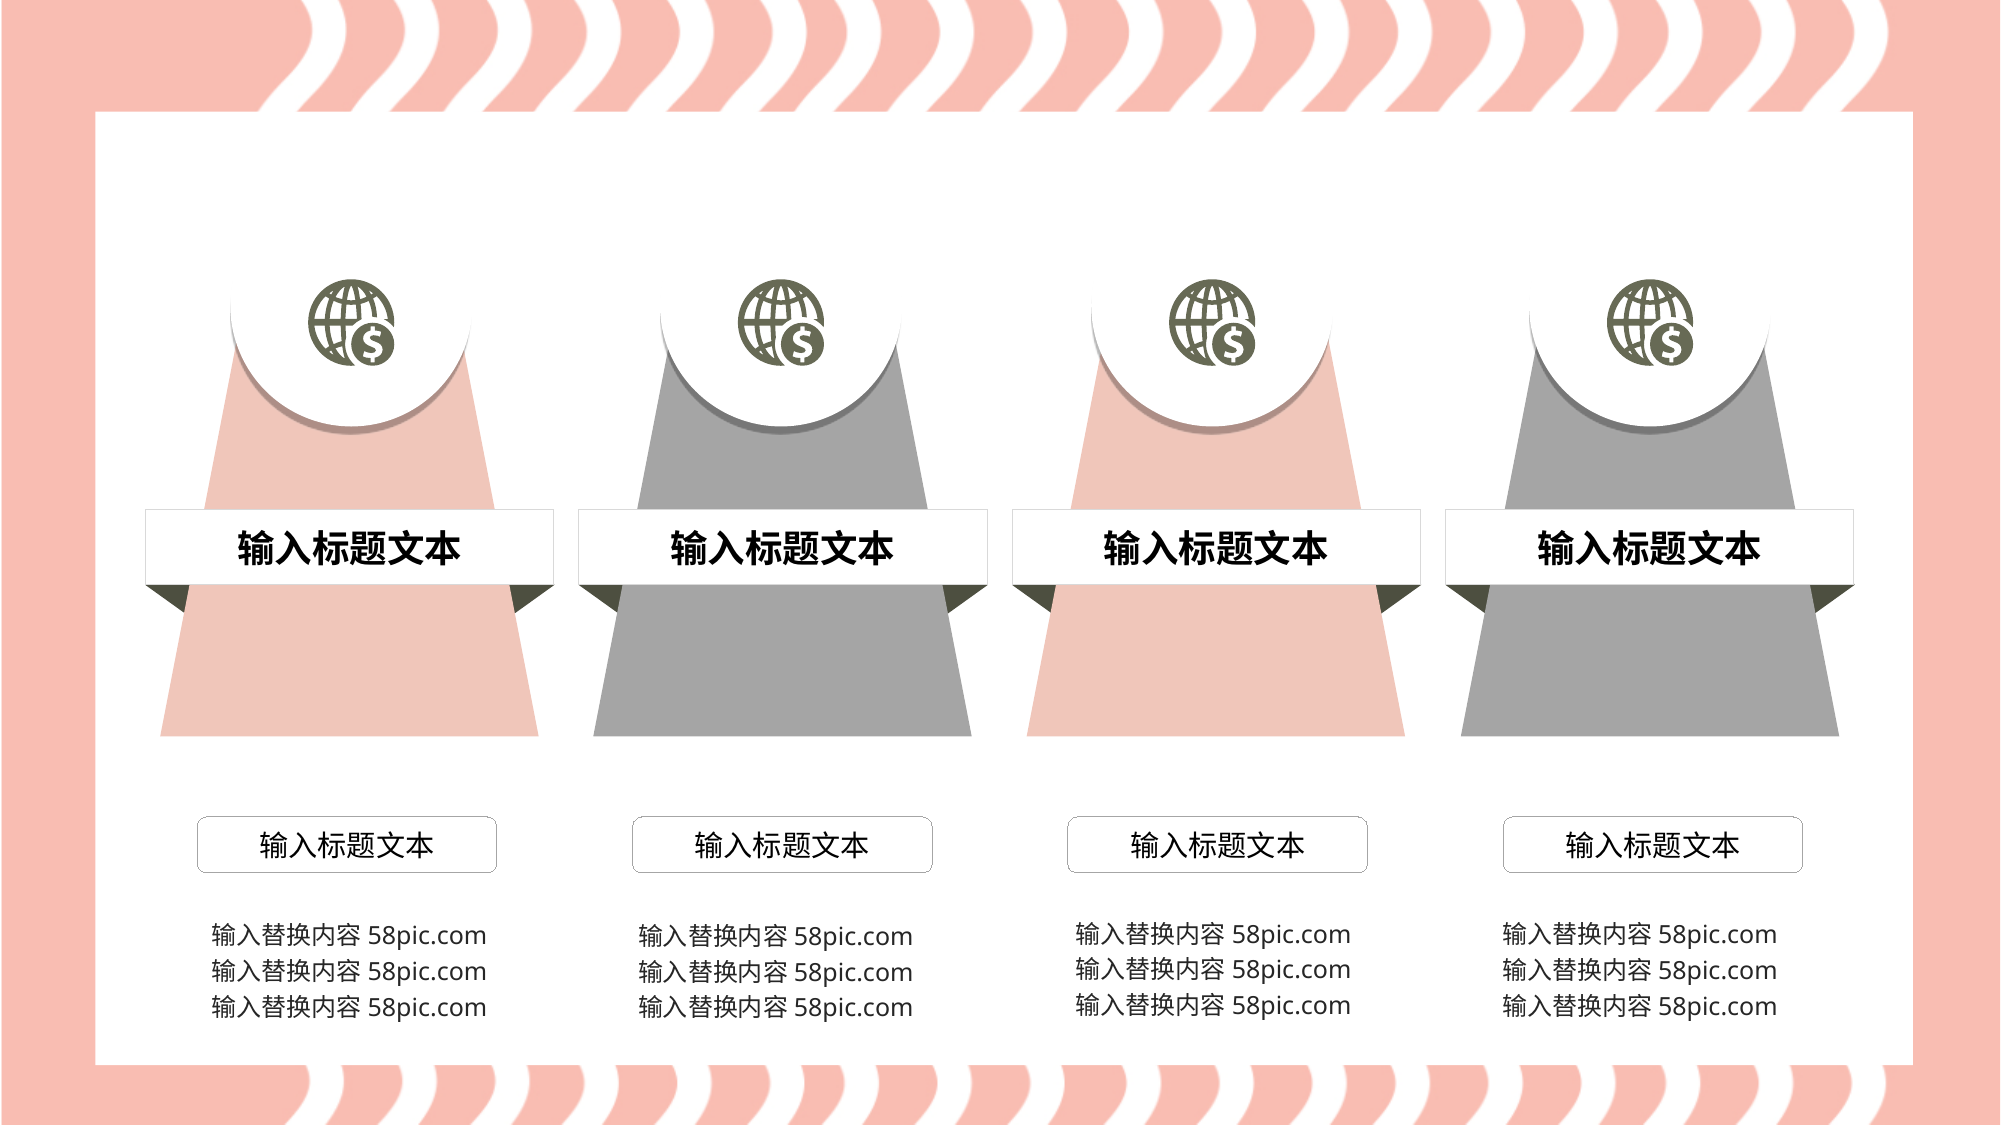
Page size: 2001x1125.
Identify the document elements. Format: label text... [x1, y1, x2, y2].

text_box 输入标题文本 [1067, 816, 1368, 873]
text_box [1445, 184, 1855, 737]
text_box 输入标题文本 [197, 816, 497, 873]
text_box 输入替换内容58pic.com输入替换内容58pic.com输入替换内容58pic.com [1061, 904, 1379, 997]
text_box 输入替换内容58pic.com输入替换内容58pic.com输入替换内容58pic.com [1487, 905, 1805, 997]
text_box 输入替换内容58pic.com输入替换内容58pic.com输入替换内容58pic.com [197, 906, 515, 998]
picture [3, 0, 1999, 1125]
text_box 输入替换内容58pic.com输入替换内容58pic.com输入替换内容58pic.com [623, 906, 941, 999]
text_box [145, 184, 555, 737]
text_box 输入标题文本 [1503, 816, 1803, 873]
text_box 输入标题文本 [632, 816, 933, 873]
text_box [1012, 184, 1422, 737]
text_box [578, 184, 988, 737]
